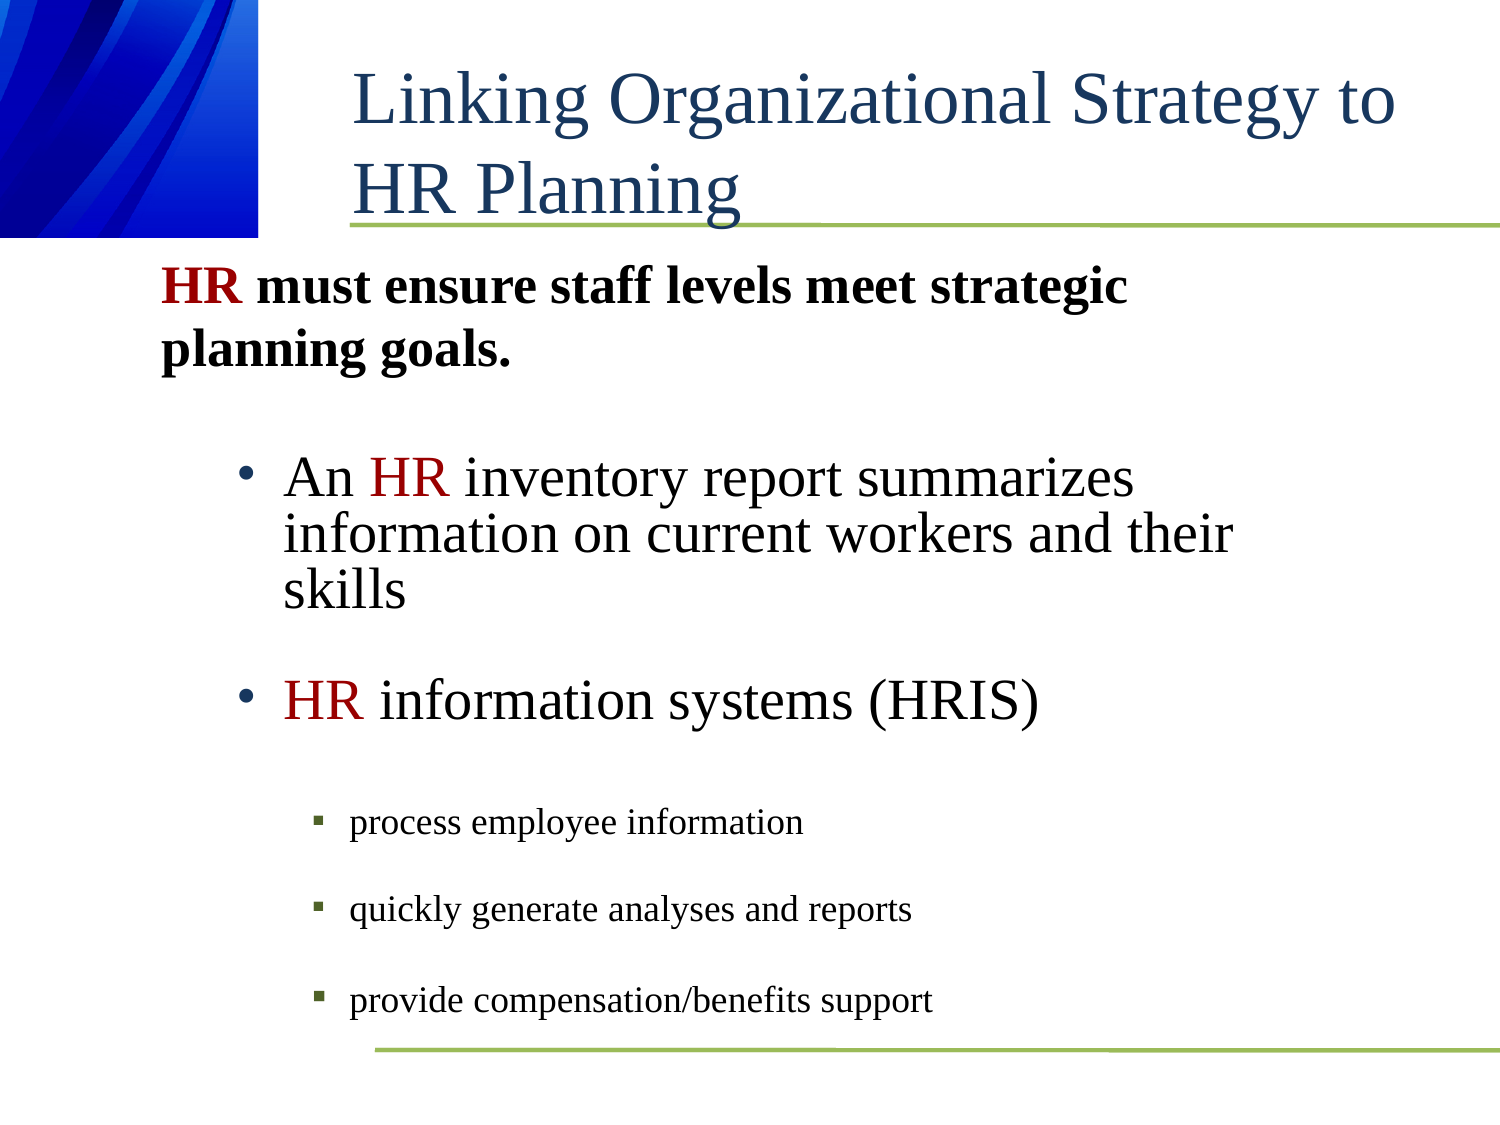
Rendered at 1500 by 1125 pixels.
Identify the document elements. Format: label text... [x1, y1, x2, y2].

picture [0, 0, 259, 238]
slide_number [1074, 1042, 1425, 1103]
text_box HR must ensure staff levels meet strategic planning goals. An HR inventory report summarizes information on current workers and their skills HR information systems (HRIS) process employee information quickly generate analyses and reports provide compensation/benefits support [146, 254, 1324, 968]
title Linking Organizational Strategy to HR Planning [337, 45, 1425, 233]
